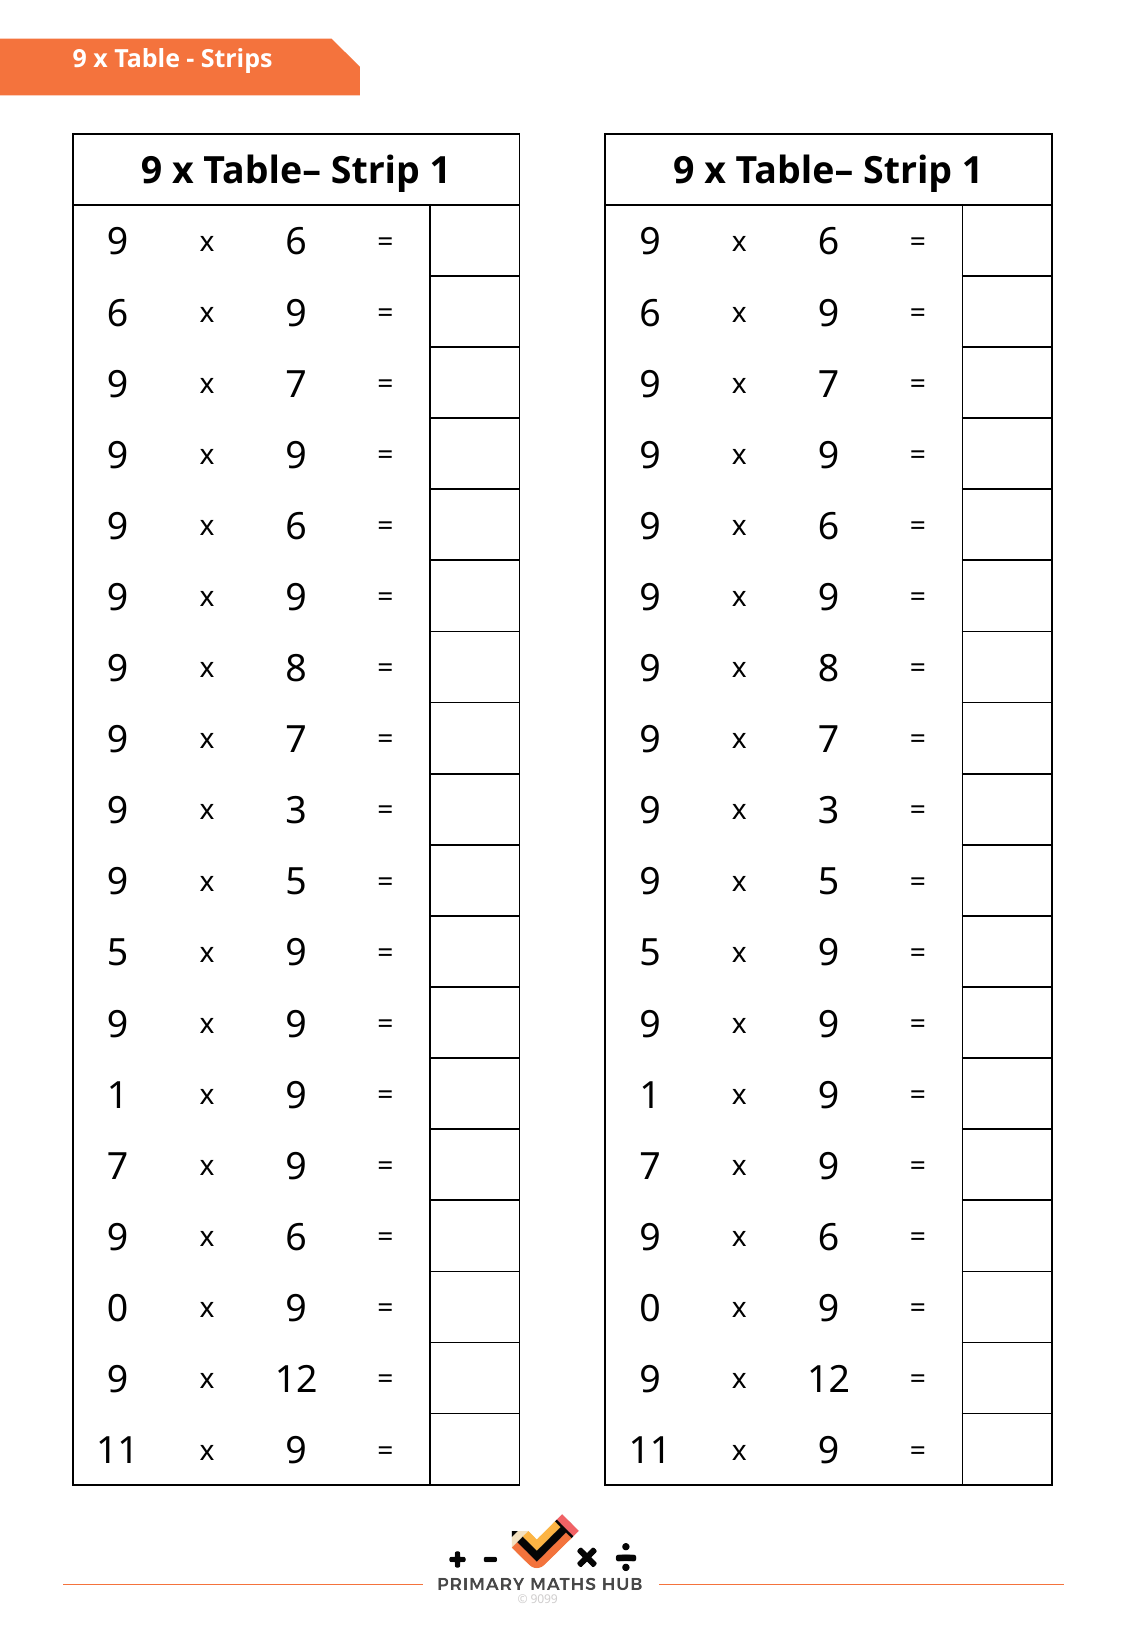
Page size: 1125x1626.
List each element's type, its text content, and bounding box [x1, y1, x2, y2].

table_cell x [695, 845, 784, 916]
table_cell [431, 1414, 519, 1484]
table_cell = [873, 1129, 962, 1200]
table_cell 9 [252, 418, 341, 489]
table_cell 7 [252, 347, 341, 418]
table_cell = [341, 987, 429, 1058]
table_cell 7 [784, 703, 873, 774]
table_cell x [695, 1129, 784, 1200]
table_cell 5 [252, 845, 341, 916]
table_cell [431, 703, 519, 773]
table_cell 8 [784, 631, 873, 703]
text_box 9 x Table - Strips [0, 37, 361, 97]
table_cell [431, 1201, 519, 1271]
table_cell = [873, 916, 962, 987]
table_cell x [162, 1200, 252, 1271]
table_cell = [341, 916, 429, 987]
table_cell [431, 1059, 519, 1128]
table_cell x [695, 1200, 784, 1271]
table_cell [963, 632, 1051, 702]
table_cell [431, 348, 519, 417]
table_cell x [695, 774, 784, 845]
table_cell 9 [606, 703, 695, 774]
table_cell = [873, 418, 962, 489]
table_cell [963, 846, 1051, 915]
table_cell = [341, 1200, 429, 1271]
table_cell = [341, 1271, 429, 1343]
table_cell 9 [74, 1200, 162, 1271]
table_cell 9 [606, 987, 695, 1058]
table_cell 9 [784, 276, 873, 347]
table_cell 9 [74, 631, 162, 703]
table_cell [431, 988, 519, 1057]
table_cell [963, 277, 1051, 346]
table_cell 9 [606, 631, 695, 703]
table_cell x [695, 1271, 784, 1343]
table_cell 6 [784, 1200, 873, 1271]
table_cell x [695, 560, 784, 631]
table_cell x [695, 1343, 784, 1414]
table_cell x [695, 347, 784, 418]
table_cell 9 [252, 560, 341, 631]
table_cell = [341, 1343, 429, 1414]
table_cell [963, 1059, 1051, 1128]
table_cell 9 [784, 987, 873, 1058]
table_cell = [873, 1058, 962, 1129]
table_cell x [162, 489, 252, 560]
table_cell x [162, 1343, 252, 1414]
table_cell 6 [606, 276, 695, 347]
table_cell = [873, 1414, 962, 1484]
table_cell 9 [252, 987, 341, 1058]
table_cell [431, 1130, 519, 1199]
table_cell [963, 206, 1051, 275]
table_cell [963, 1343, 1051, 1413]
table_cell 9 [606, 560, 695, 631]
table_cell 9 [606, 1343, 695, 1414]
table_cell 9 [252, 1271, 341, 1343]
table_cell = [873, 774, 962, 845]
table_cell 9 [784, 418, 873, 489]
table_cell x [695, 1058, 784, 1129]
table_cell 6 [784, 206, 873, 276]
table_cell [431, 917, 519, 986]
table_cell x [162, 631, 252, 703]
table_header 9 x Table– Strip 1 [74, 135, 519, 204]
table_cell x [695, 206, 784, 276]
table_cell [431, 1272, 519, 1342]
table_cell = [873, 987, 962, 1058]
table_cell [963, 988, 1051, 1057]
table_cell 9 [784, 1058, 873, 1129]
table_cell 9 [74, 347, 162, 418]
table_cell 11 [74, 1414, 162, 1484]
table_cell [963, 917, 1051, 986]
table_cell x [162, 987, 252, 1058]
table_cell 9 [784, 1414, 873, 1484]
table_cell 9 [74, 1343, 162, 1414]
table_cell x [162, 703, 252, 774]
table_cell x [695, 489, 784, 560]
table_cell = [873, 560, 962, 631]
table_cell 5 [606, 916, 695, 987]
table_cell 9 [74, 703, 162, 774]
table_cell x [162, 418, 252, 489]
table_cell = [341, 774, 429, 845]
table_cell [963, 490, 1051, 559]
table_cell [963, 1414, 1051, 1484]
table_cell = [341, 489, 429, 560]
table_cell x [695, 418, 784, 489]
table_cell 3 [784, 774, 873, 845]
table_cell [963, 348, 1051, 417]
table_cell 1 [74, 1058, 162, 1129]
table_cell = [341, 276, 429, 347]
table_cell 9 [74, 845, 162, 916]
table_cell 9 [252, 1058, 341, 1129]
table_cell = [873, 276, 962, 347]
table_cell x [162, 276, 252, 347]
table_cell x [162, 1058, 252, 1129]
table_cell [431, 277, 519, 346]
table_cell 9 [784, 560, 873, 631]
table_cell 0 [74, 1271, 162, 1343]
table_cell 9 [606, 489, 695, 560]
table_cell 12 [252, 1343, 341, 1414]
table_cell 9 [606, 1200, 695, 1271]
table_cell [963, 561, 1051, 631]
table_cell 8 [252, 631, 341, 703]
table_cell 1 [606, 1058, 695, 1129]
table_cell 5 [784, 845, 873, 916]
table_cell = [341, 845, 429, 916]
table_cell x [695, 916, 784, 987]
table_cell = [341, 560, 429, 631]
table_cell 7 [74, 1129, 162, 1200]
table_cell 9 [606, 774, 695, 845]
table_cell = [873, 347, 962, 418]
picture [432, 1512, 648, 1597]
text_box © 9099 [429, 1584, 646, 1614]
table_cell x [162, 774, 252, 845]
table_cell [431, 1343, 519, 1413]
table_cell = [873, 1343, 962, 1414]
table_cell [963, 1201, 1051, 1271]
table_cell x [162, 845, 252, 916]
table_cell [963, 1130, 1051, 1199]
table_cell 6 [252, 206, 341, 276]
table_cell x [162, 206, 252, 276]
table_cell = [341, 347, 429, 418]
table_cell 11 [606, 1414, 695, 1484]
table_cell x [695, 987, 784, 1058]
table_cell 6 [784, 489, 873, 560]
table_cell 5 [74, 916, 162, 987]
table_cell 9 [784, 1271, 873, 1343]
table_cell 0 [606, 1271, 695, 1343]
table_header 9 x Table– Strip 1 [606, 135, 1051, 204]
table_cell = [873, 631, 962, 703]
table_cell [431, 632, 519, 702]
table_cell 9 [606, 347, 695, 418]
table_cell 9 [252, 1129, 341, 1200]
table_cell [431, 419, 519, 488]
table_cell 12 [784, 1343, 873, 1414]
table_cell = [341, 631, 429, 703]
table_cell = [873, 1200, 962, 1271]
table_cell [431, 846, 519, 915]
table_cell = [341, 418, 429, 489]
table_cell [431, 490, 519, 559]
table_cell = [341, 703, 429, 774]
table_cell x [162, 1129, 252, 1200]
table_cell 9 [606, 206, 695, 276]
table_cell 9 [74, 489, 162, 560]
table_cell 6 [252, 1200, 341, 1271]
table_cell = [873, 489, 962, 560]
table_cell = [341, 206, 429, 276]
table_cell = [873, 206, 962, 276]
table_cell 9 [74, 418, 162, 489]
table_cell [963, 419, 1051, 488]
table_cell [431, 206, 519, 275]
table_cell = [341, 1414, 429, 1484]
table_cell 6 [252, 489, 341, 560]
table_cell = [341, 1058, 429, 1129]
table_cell 7 [252, 703, 341, 774]
table_cell 9 [252, 1414, 341, 1484]
table_cell 6 [74, 276, 162, 347]
table_cell x [162, 1414, 252, 1484]
table_cell 7 [784, 347, 873, 418]
table_cell x [695, 703, 784, 774]
table_cell = [873, 1271, 962, 1343]
table_cell x [162, 347, 252, 418]
table_cell [963, 703, 1051, 773]
table_cell 9 [606, 418, 695, 489]
table_cell [963, 775, 1051, 844]
table_cell = [873, 845, 962, 916]
table_cell = [341, 1129, 429, 1200]
table_cell 9 [784, 1129, 873, 1200]
table_cell 9 [252, 276, 341, 347]
table_cell x [695, 1414, 784, 1484]
table_cell 9 [784, 916, 873, 987]
table_cell x [162, 560, 252, 631]
table_cell 9 [74, 987, 162, 1058]
table_cell 3 [252, 774, 341, 845]
table_cell [431, 561, 519, 631]
table_cell 9 [606, 845, 695, 916]
table_cell = [873, 703, 962, 774]
table_cell [431, 775, 519, 844]
table_cell 9 [74, 560, 162, 631]
table_cell x [695, 631, 784, 703]
table_cell x [162, 1271, 252, 1343]
table_cell 7 [606, 1129, 695, 1200]
table_cell 9 [74, 206, 162, 276]
table_cell [963, 1272, 1051, 1342]
table_cell 9 [74, 774, 162, 845]
table_cell x [162, 916, 252, 987]
table_cell 9 [252, 916, 341, 987]
table_cell x [695, 276, 784, 347]
